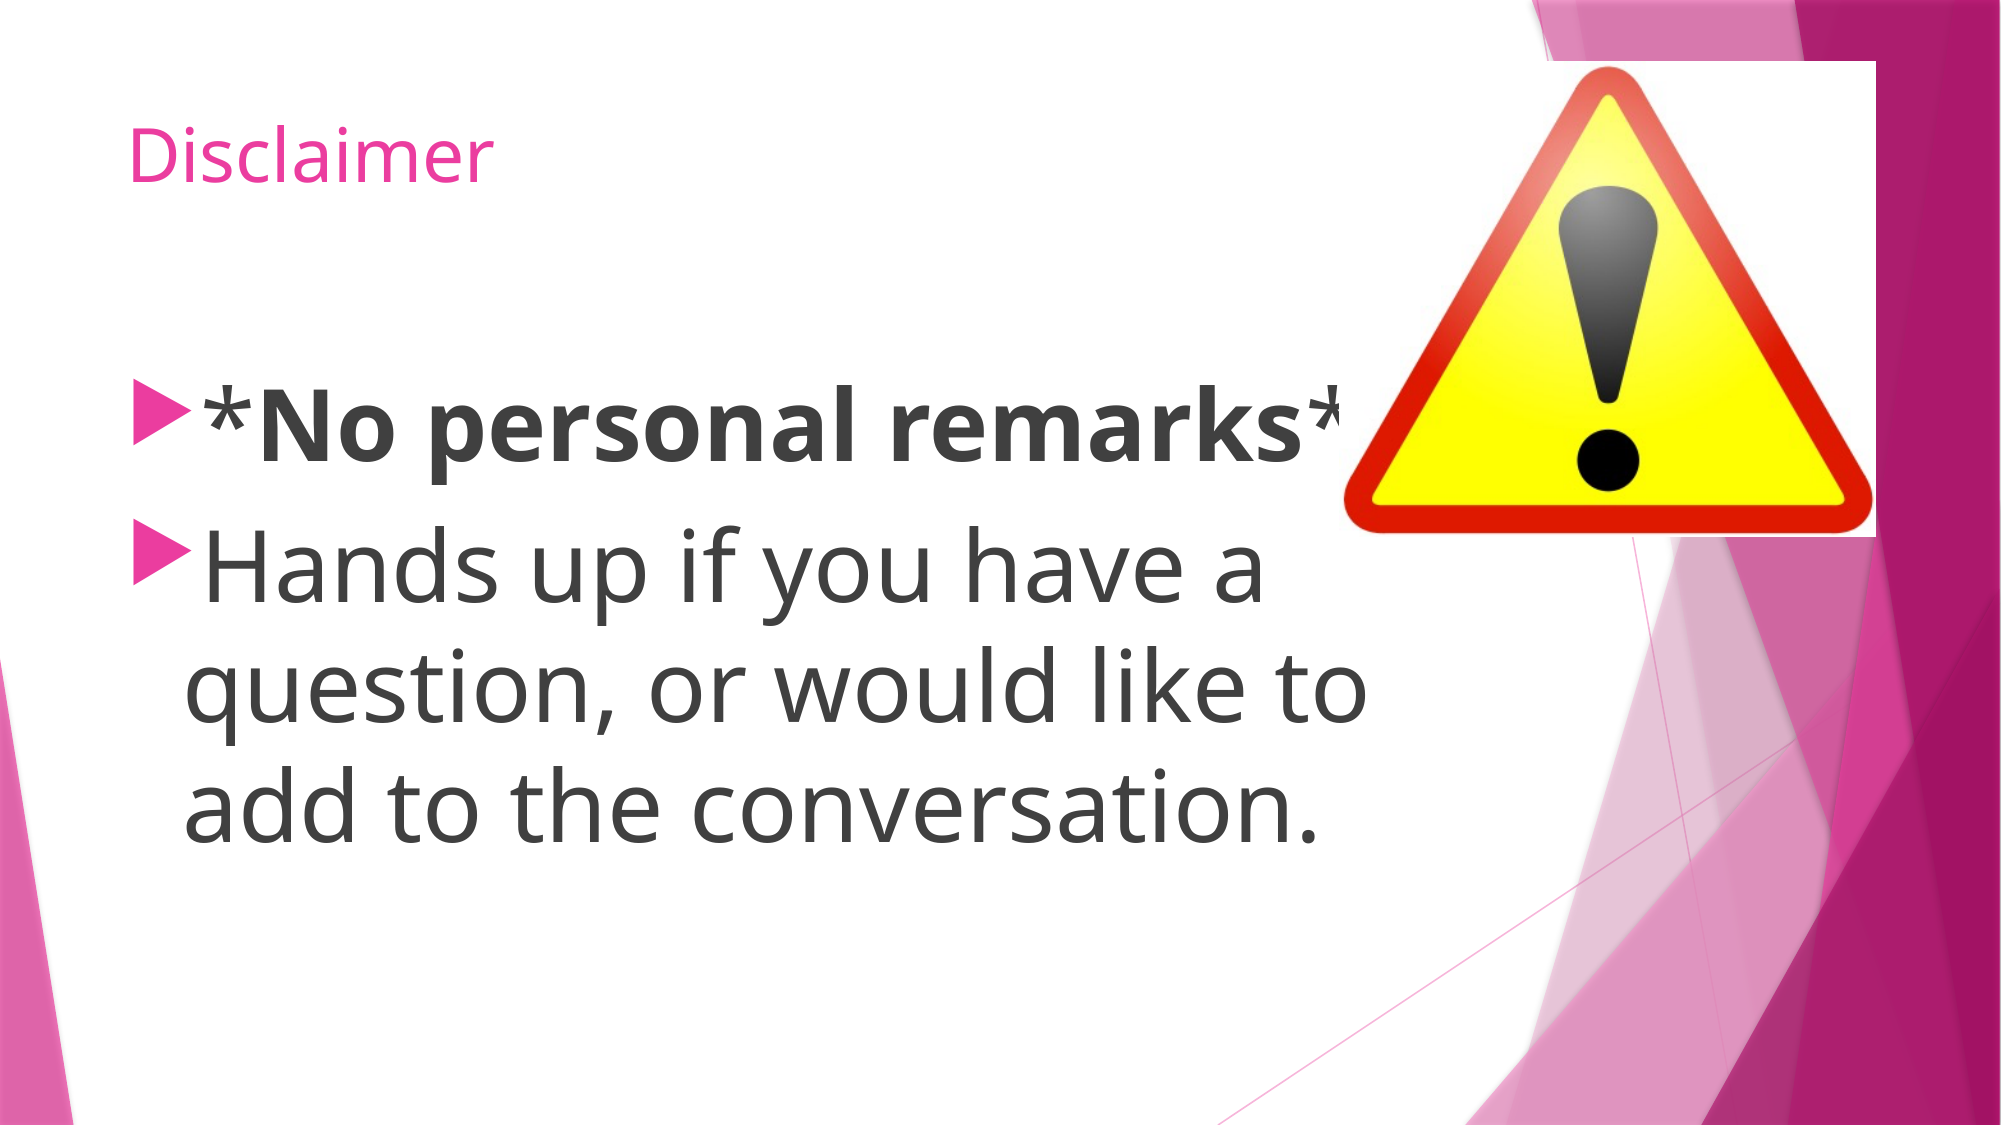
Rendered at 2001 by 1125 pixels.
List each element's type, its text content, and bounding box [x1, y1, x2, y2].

list *No personal remarks* Hands up if you have a question, or would like to add to the conversation. [111, 354, 1522, 1069]
title Disclaimer [111, 99, 1334, 317]
picture [1339, 60, 1876, 538]
